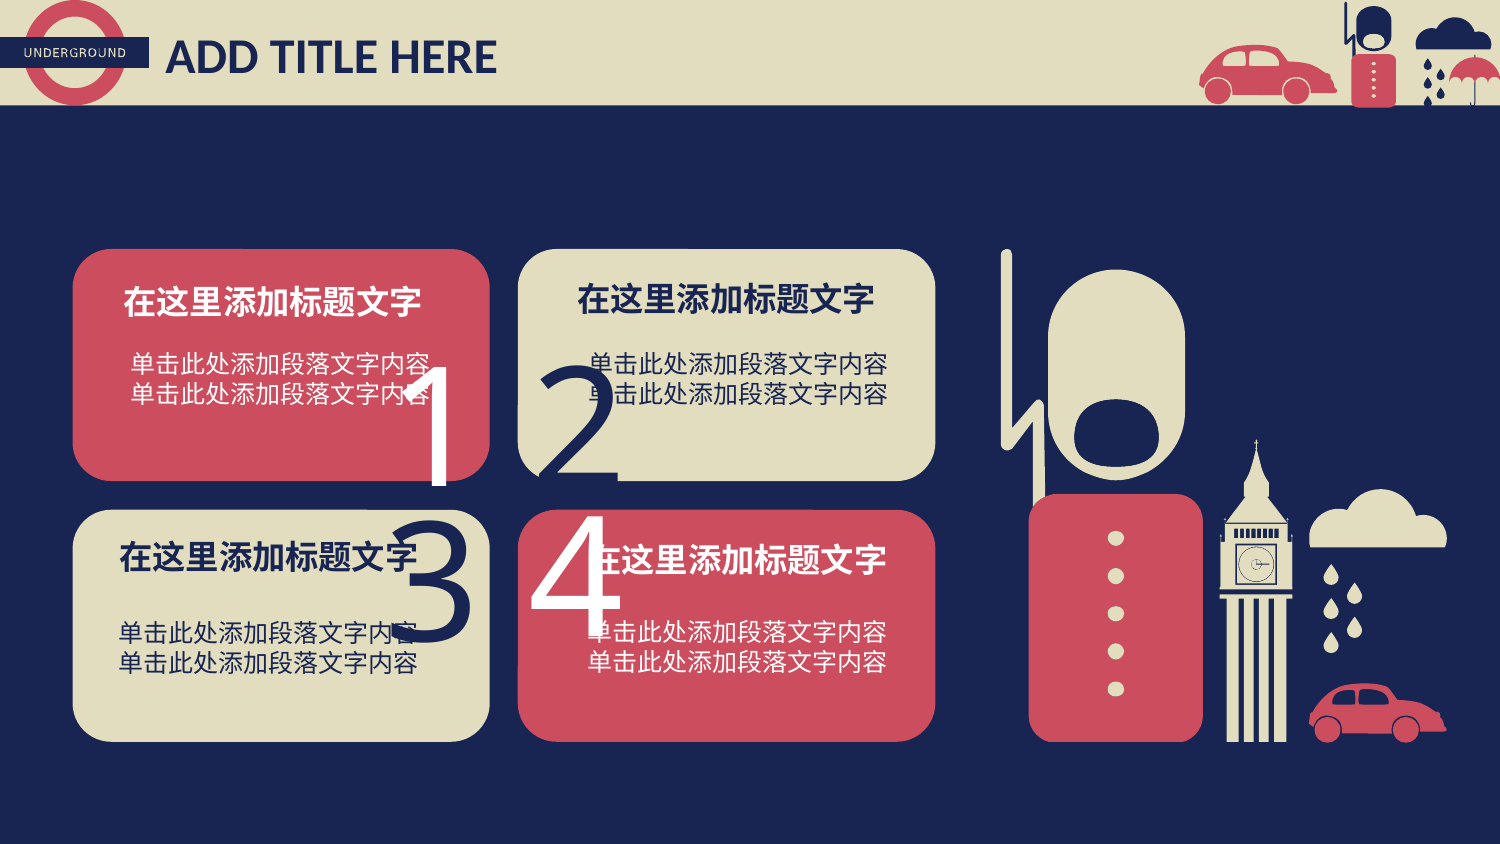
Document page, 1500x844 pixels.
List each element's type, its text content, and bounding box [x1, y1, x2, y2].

text_box [626, 444, 936, 482]
text_box 3 [372, 469, 492, 681]
text_box 1 [376, 313, 495, 525]
picture [1308, 682, 1448, 744]
text_box [77, 509, 372, 530]
text_box 在这里添加标题文字 [84, 275, 462, 327]
picture [1219, 439, 1294, 742]
text_box [517, 543, 936, 742]
picture [1309, 488, 1448, 653]
text_box [72, 582, 490, 742]
text_box 在这里添加标题文字 [541, 272, 913, 324]
text_box [636, 509, 933, 533]
text_box 在这里添加标题文字 [72, 530, 466, 582]
text_box 2 [520, 313, 626, 464]
text_box 4 [517, 464, 636, 676]
text_box [517, 248, 936, 456]
text_box 单击此处添加段落文字内容 单击此处添加段落文字内容 [96, 612, 446, 714]
text_box 在这里添加标题文字 [541, 533, 935, 585]
text_box 单击此处添加段落文字内容 单击此处添加段落文字内容 [564, 610, 914, 712]
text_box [0, 0, 1500, 108]
text_box 单击此处添加段落文字内容 单击此处添加段落文字内容 [565, 342, 940, 444]
text_box [72, 248, 490, 482]
text_box 单击此处添加段落文字内容 单击此处添加段落文字内容 [107, 342, 458, 444]
picture [1000, 248, 1205, 742]
